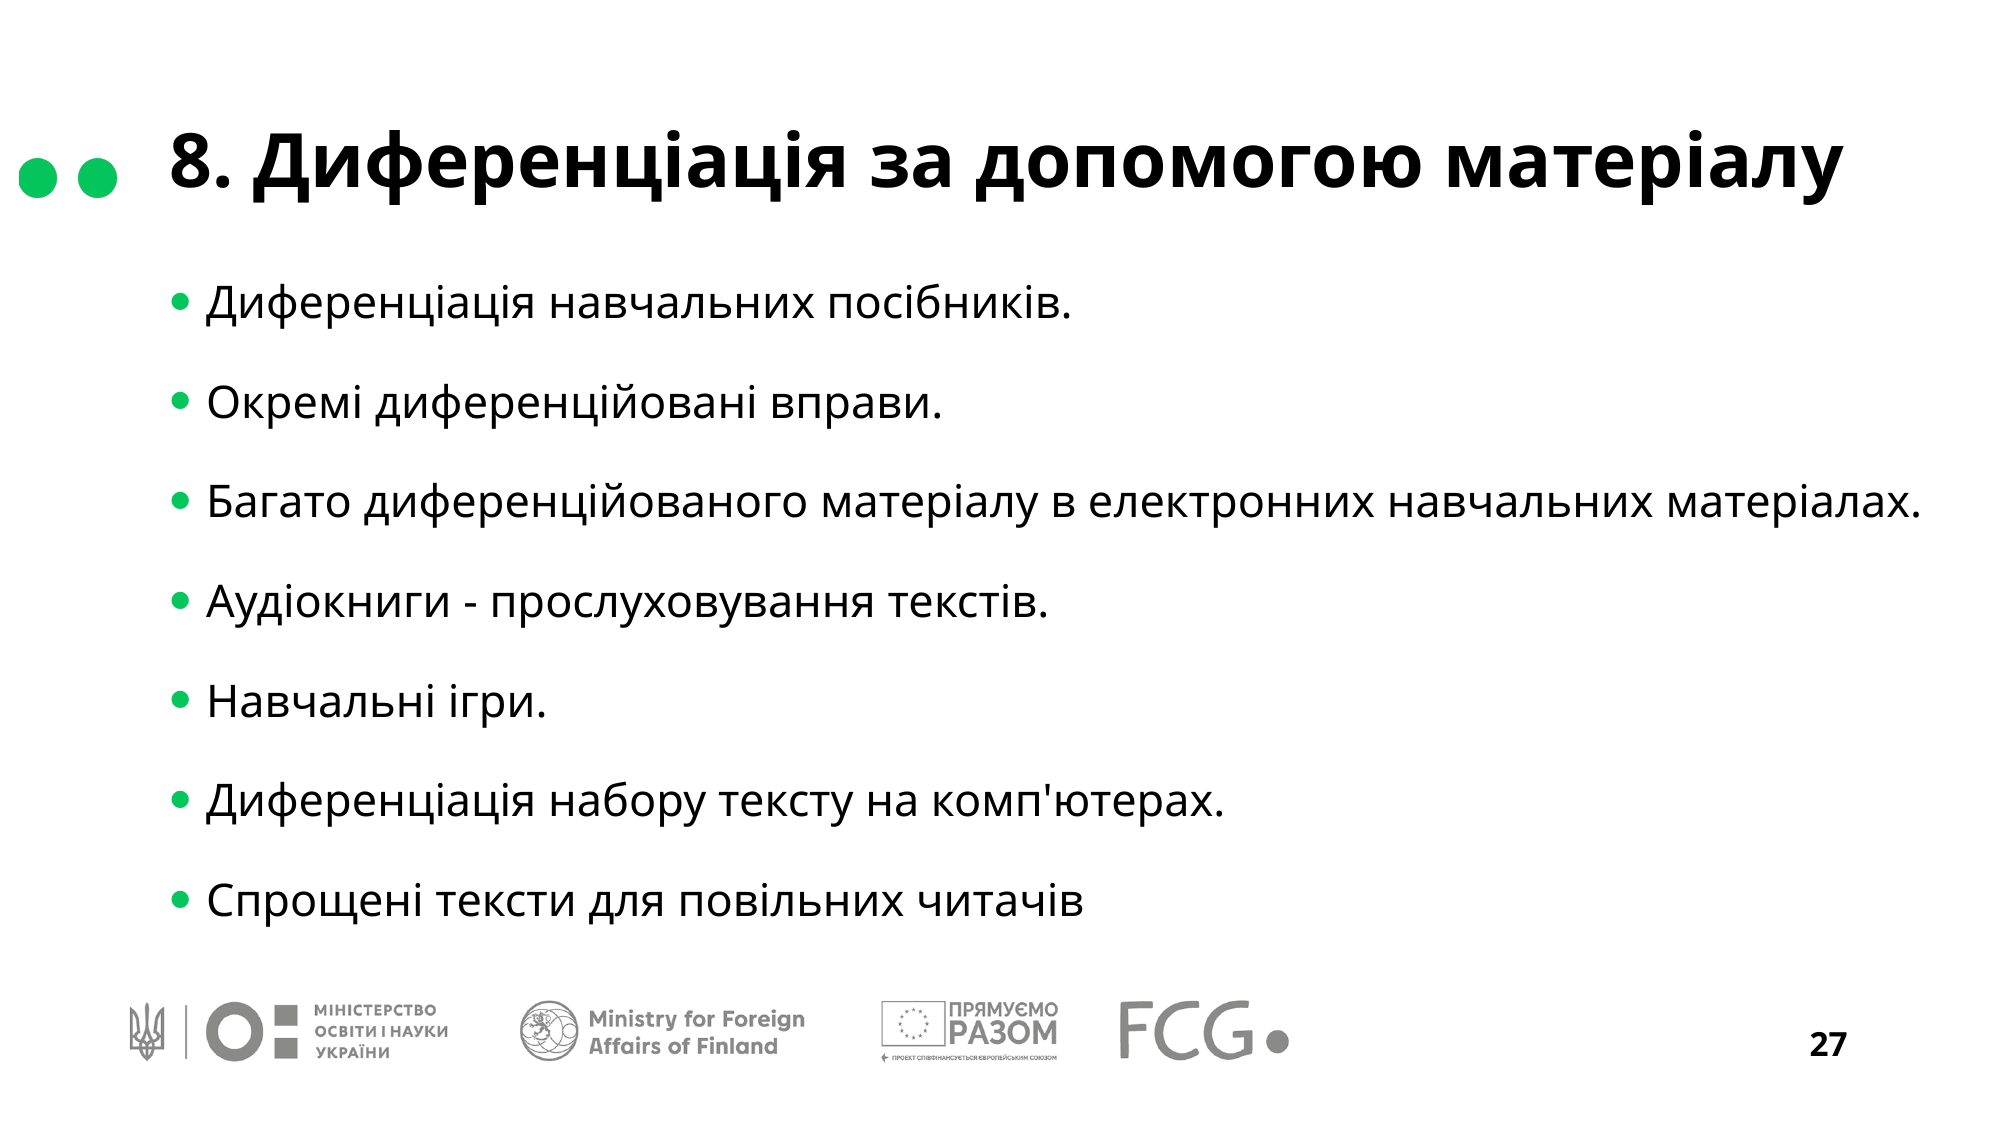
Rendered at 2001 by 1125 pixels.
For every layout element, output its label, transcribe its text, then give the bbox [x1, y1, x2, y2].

slide_number 27 [1736, 1015, 1863, 1076]
picture [42, 940, 1374, 1125]
list Диференціація навчальних посібників. Окремі диференційовані вправи. Багато диференційованого матеріалу в електронних навчальних матеріалах. Аудіокниги - прослуховування текстів. Навчальні ігри. Диференціація набору тексту на комп'ютерах. Спрощені тексти для повільних читачів [154, 239, 1944, 1014]
title 8. Диференціація за допомогою матеріалу [154, 52, 1944, 239]
picture [18, 158, 117, 198]
